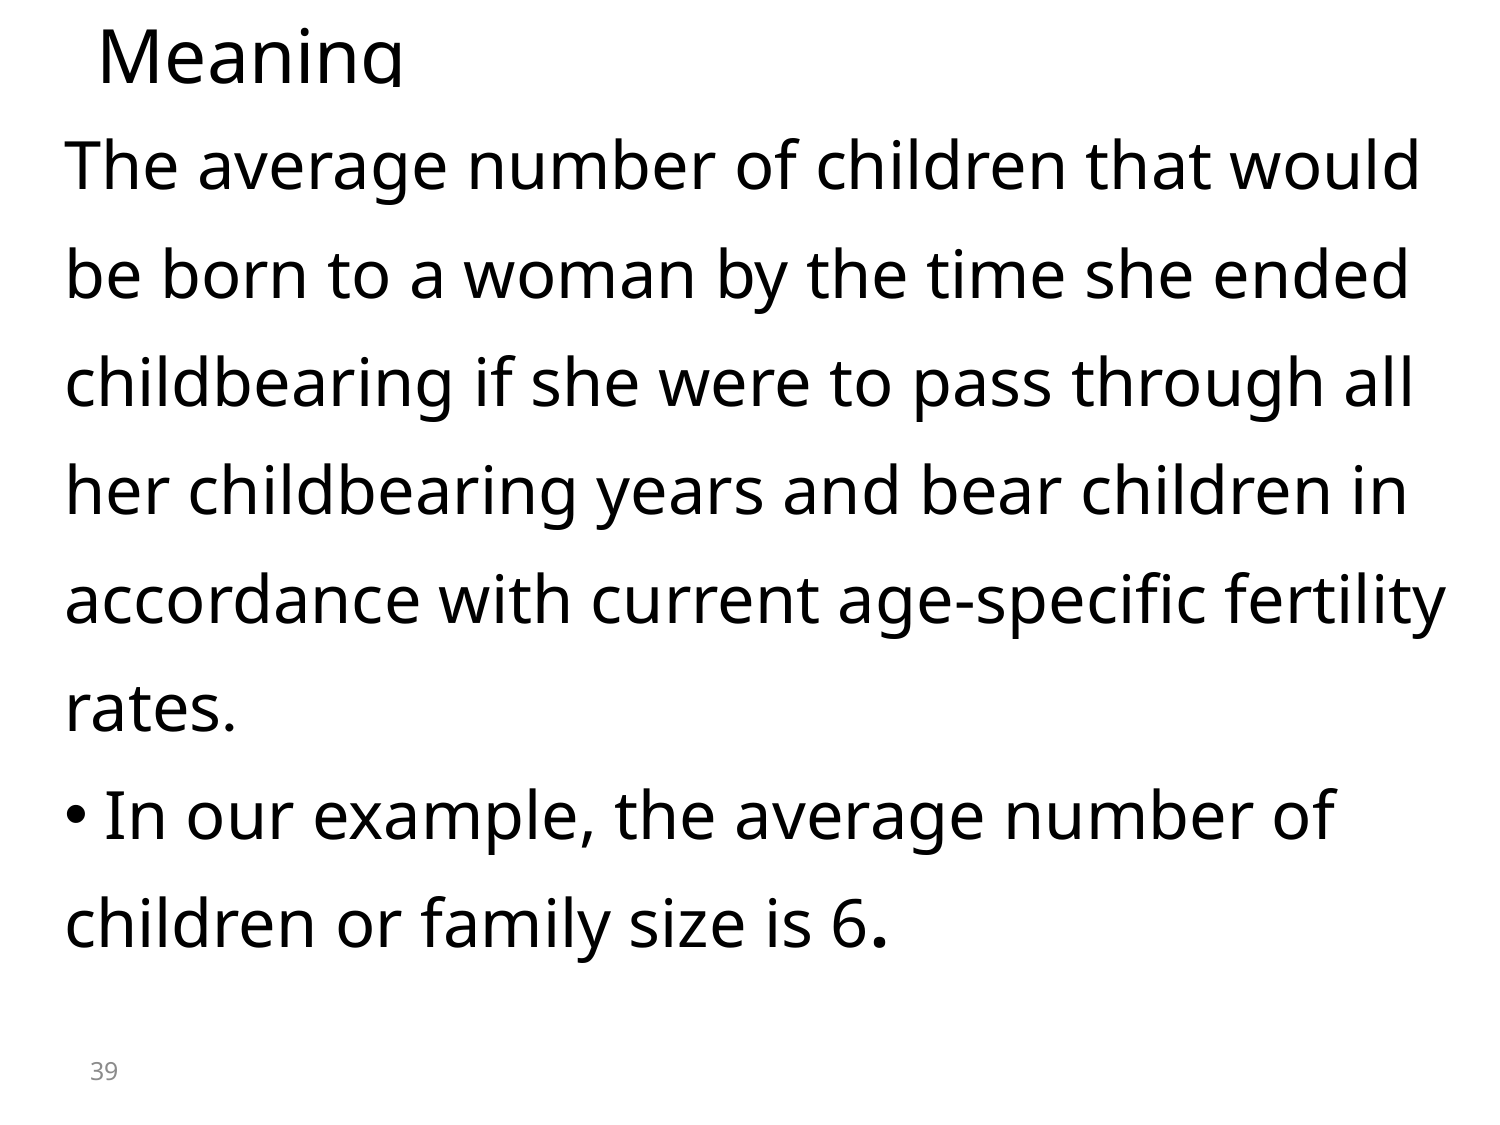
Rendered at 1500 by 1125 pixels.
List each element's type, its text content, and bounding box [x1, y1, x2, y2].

text_box The average number of children that would be born to a woman by the time she ended childbearing if she were to pass through all her childbearing years and bear children in accordance with current age-specific fertility rates. In our example, the average number of children or family size is 6. [49, 87, 1468, 969]
text_box Meaning [82, 1, 423, 87]
slide_number 39 [75, 1042, 425, 1103]
